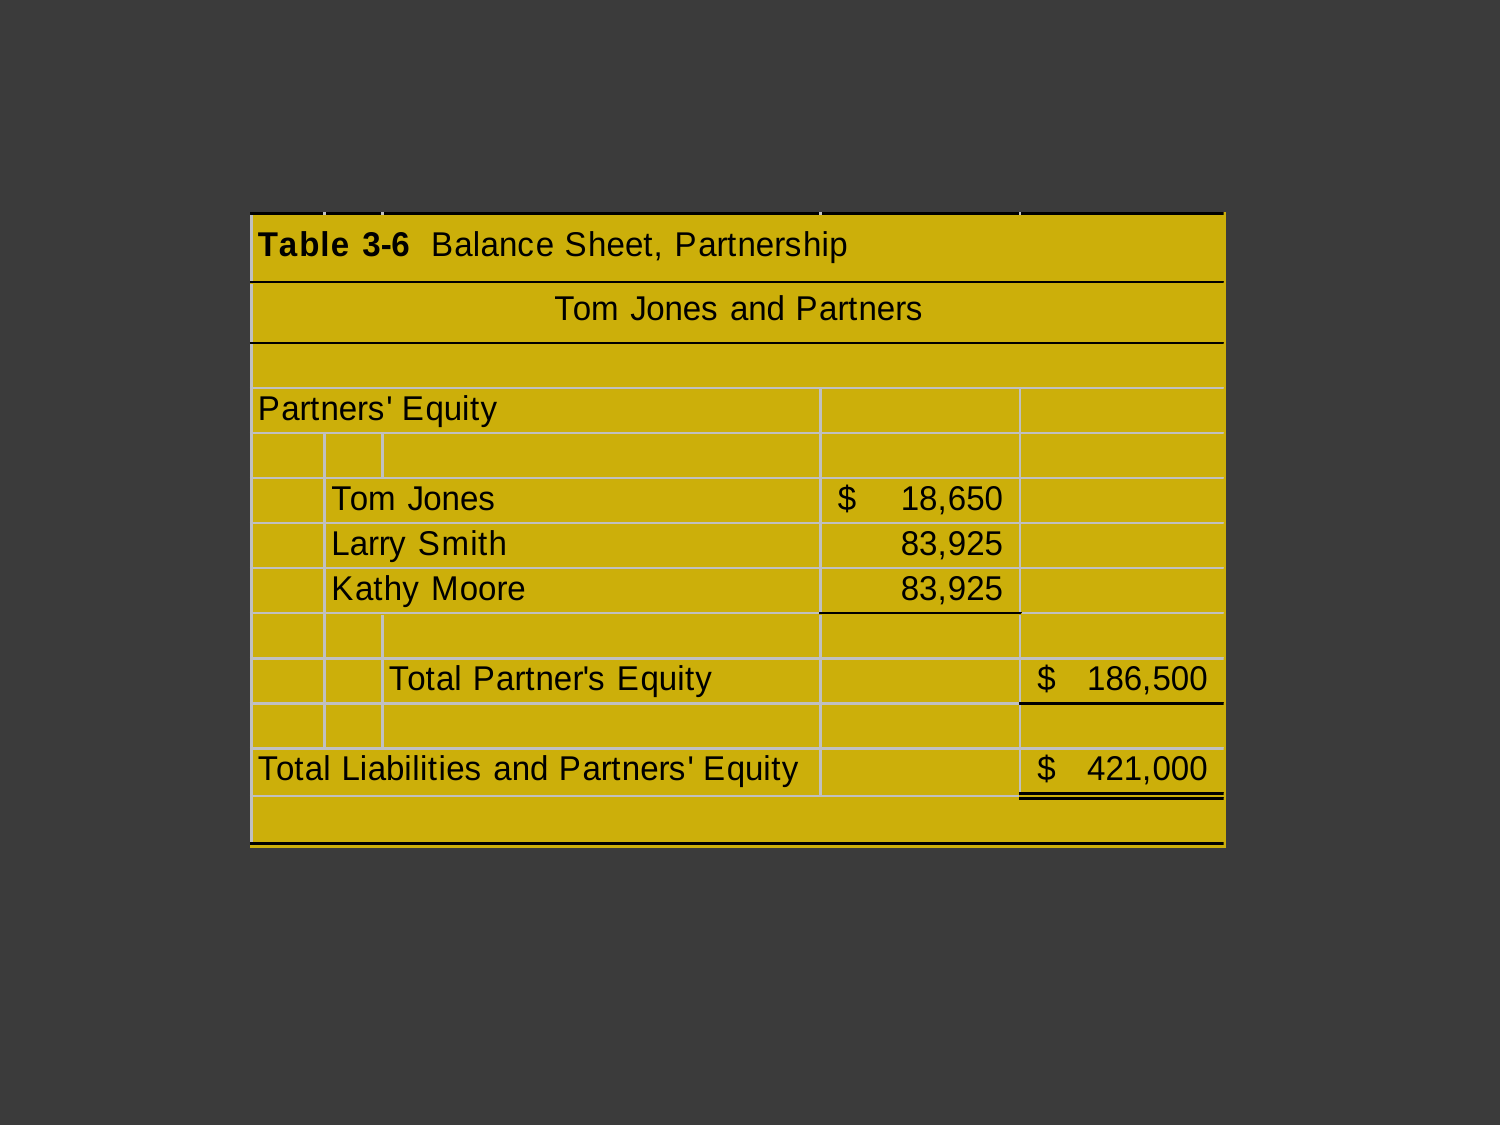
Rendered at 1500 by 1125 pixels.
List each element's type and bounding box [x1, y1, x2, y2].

text_box [249, 211, 1227, 848]
